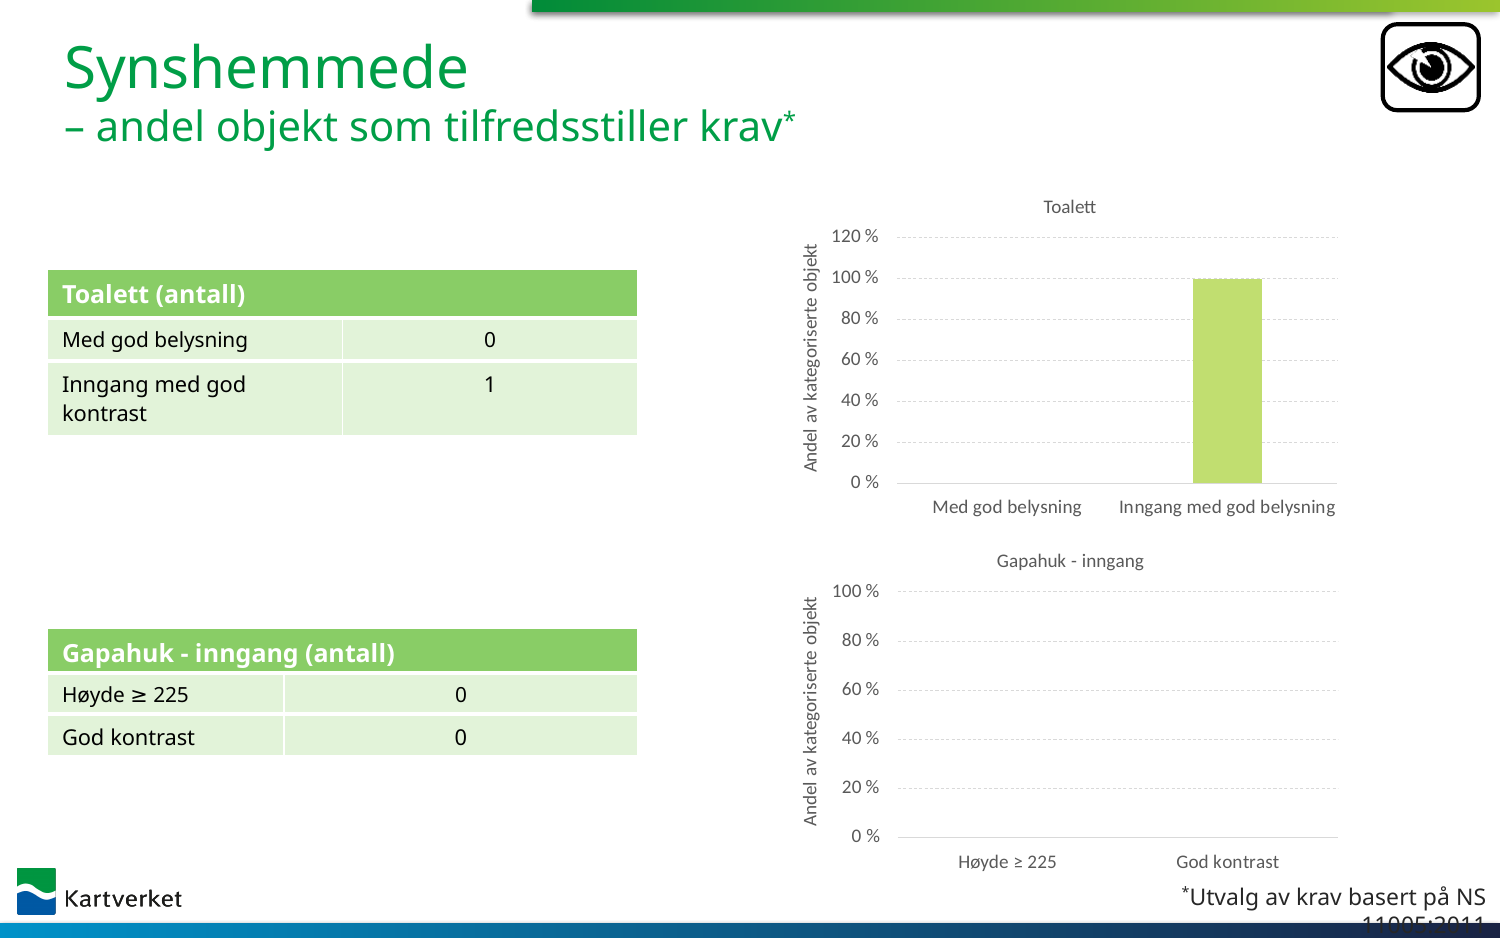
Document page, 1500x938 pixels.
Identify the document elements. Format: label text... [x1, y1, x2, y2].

table_cell God kontrast [48, 716, 283, 755]
table_cell Høyde ≥ 225 [48, 675, 283, 712]
text_box *Utvalg av krav basert på NS 11005:2011 [1068, 873, 1500, 938]
table_cell 0 [285, 675, 637, 712]
picture [791, 541, 1349, 880]
table_cell 0 [285, 716, 637, 755]
table_cell 0 [343, 320, 637, 359]
table_cell Inngang med god kontrast [48, 363, 342, 435]
table_cell 1 [343, 363, 637, 435]
text_box Synshemmede – andel objekt som tilfredsstiller krav* [49, 24, 1431, 158]
table_cell Med god belysning [48, 320, 342, 359]
picture [791, 187, 1348, 526]
table_header Gapahuk - inngang (antall) [48, 629, 637, 671]
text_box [1382, 24, 1480, 111]
table_header Toalett (antall) [48, 270, 637, 316]
